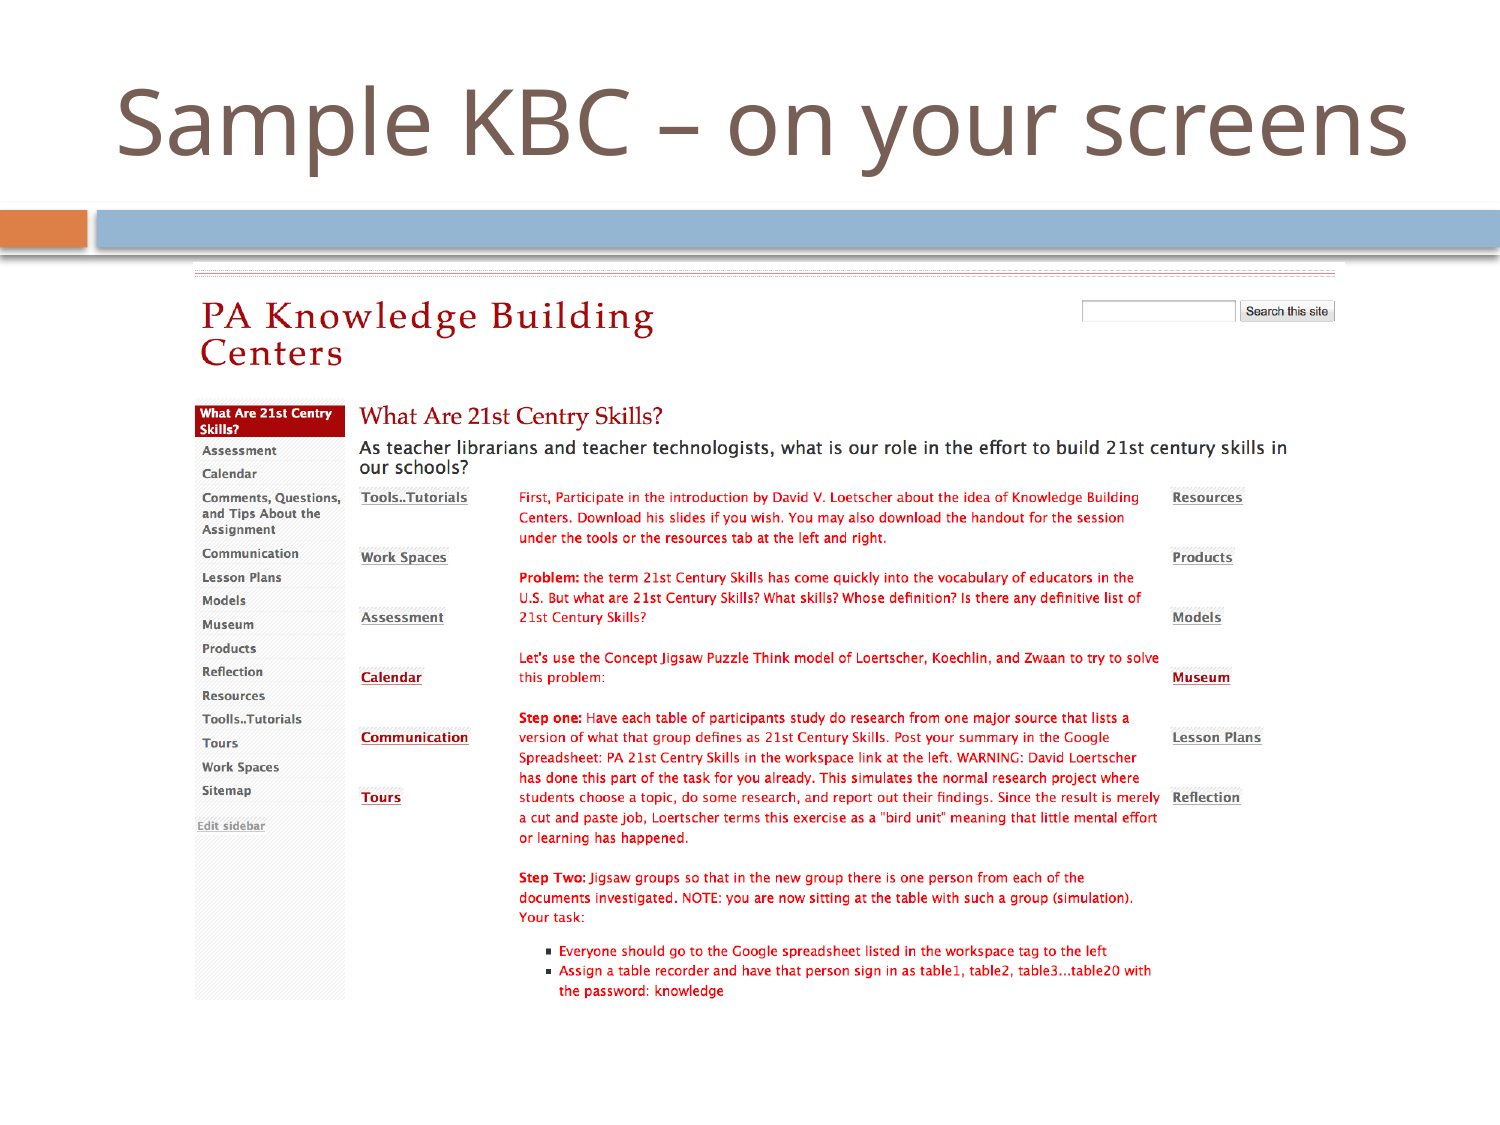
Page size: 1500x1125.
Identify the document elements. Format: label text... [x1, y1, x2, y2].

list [100, 262, 1439, 1001]
title Sample KBC – on your screens [100, 37, 1438, 200]
